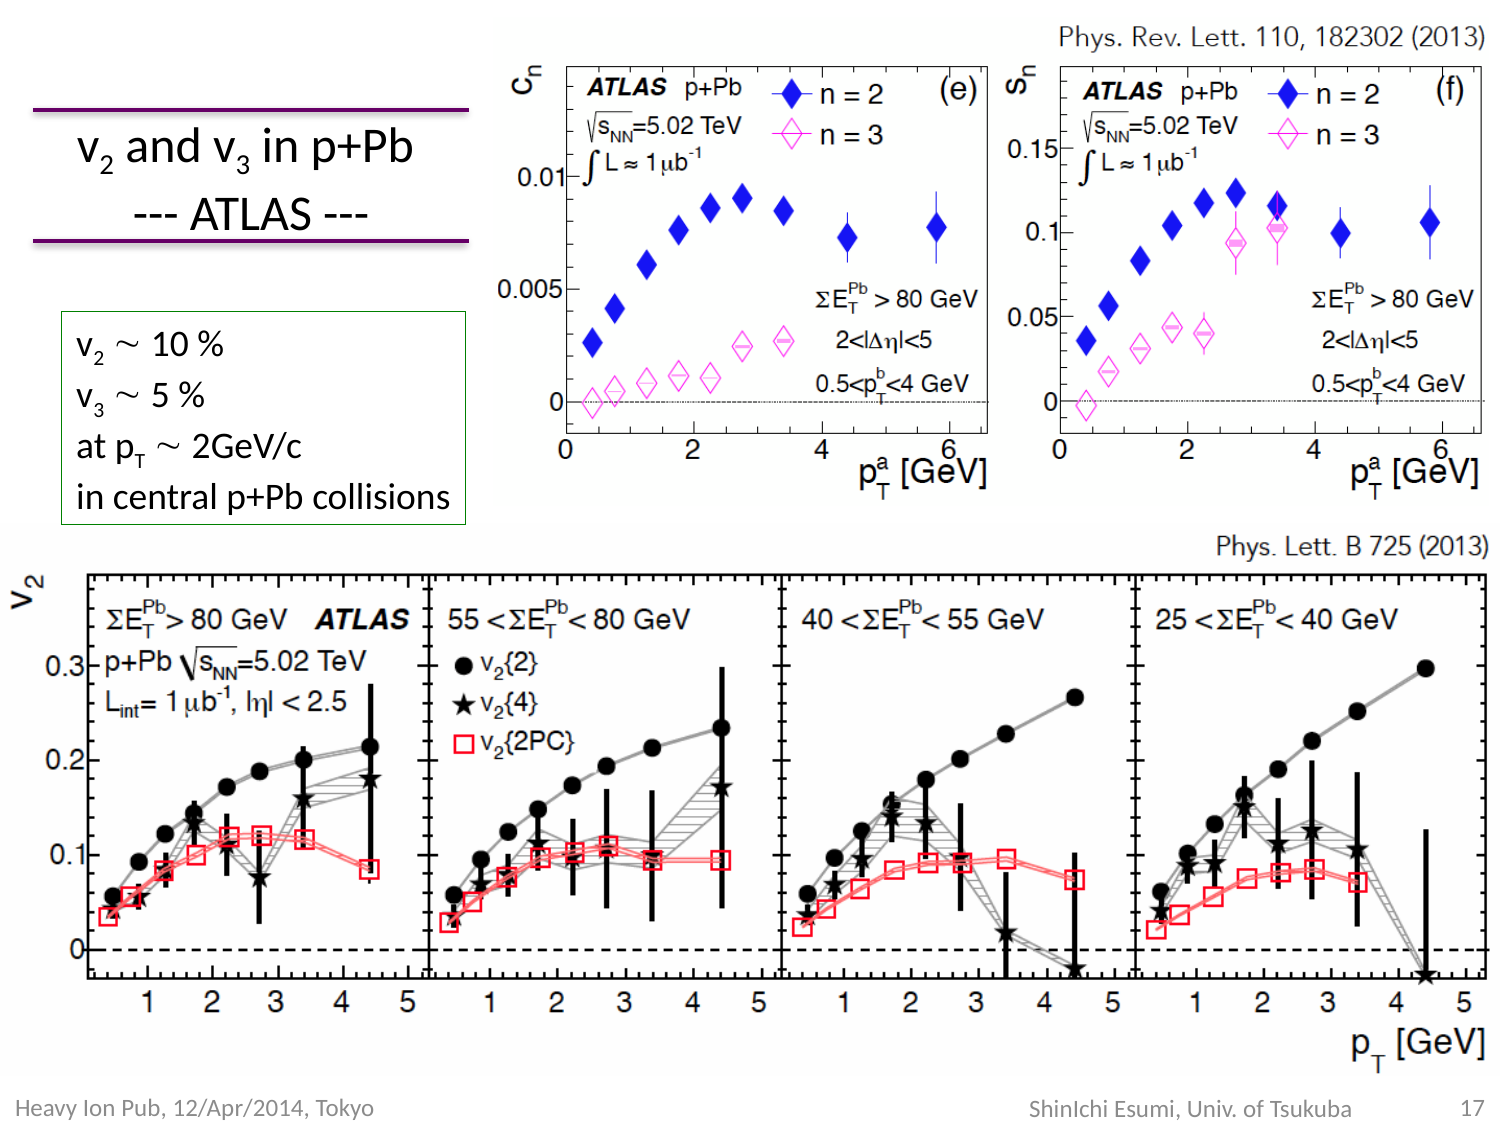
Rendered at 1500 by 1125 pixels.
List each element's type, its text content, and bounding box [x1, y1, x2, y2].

picture [0, 523, 1500, 1076]
text_box v2 ~ 10 % v3 ~ 5 % at pT ~ 2GeV/c in central p+Pb collisions [61, 311, 466, 521]
slide_number 17 [1402, 1087, 1500, 1125]
slide_number Heavy Ion Pub, 12/Apr/2014, Tokyo [0, 1087, 405, 1125]
picture [493, 17, 1490, 507]
text_box v2 and v3 in p+Pb --- ATLAS --- [32, 118, 470, 239]
footer ShinIchi Esumi, Univ. of Tsukuba [1001, 1087, 1381, 1125]
text_box v2 and v3 in p+Pb --- ATLAS --- [32, 104, 470, 108]
